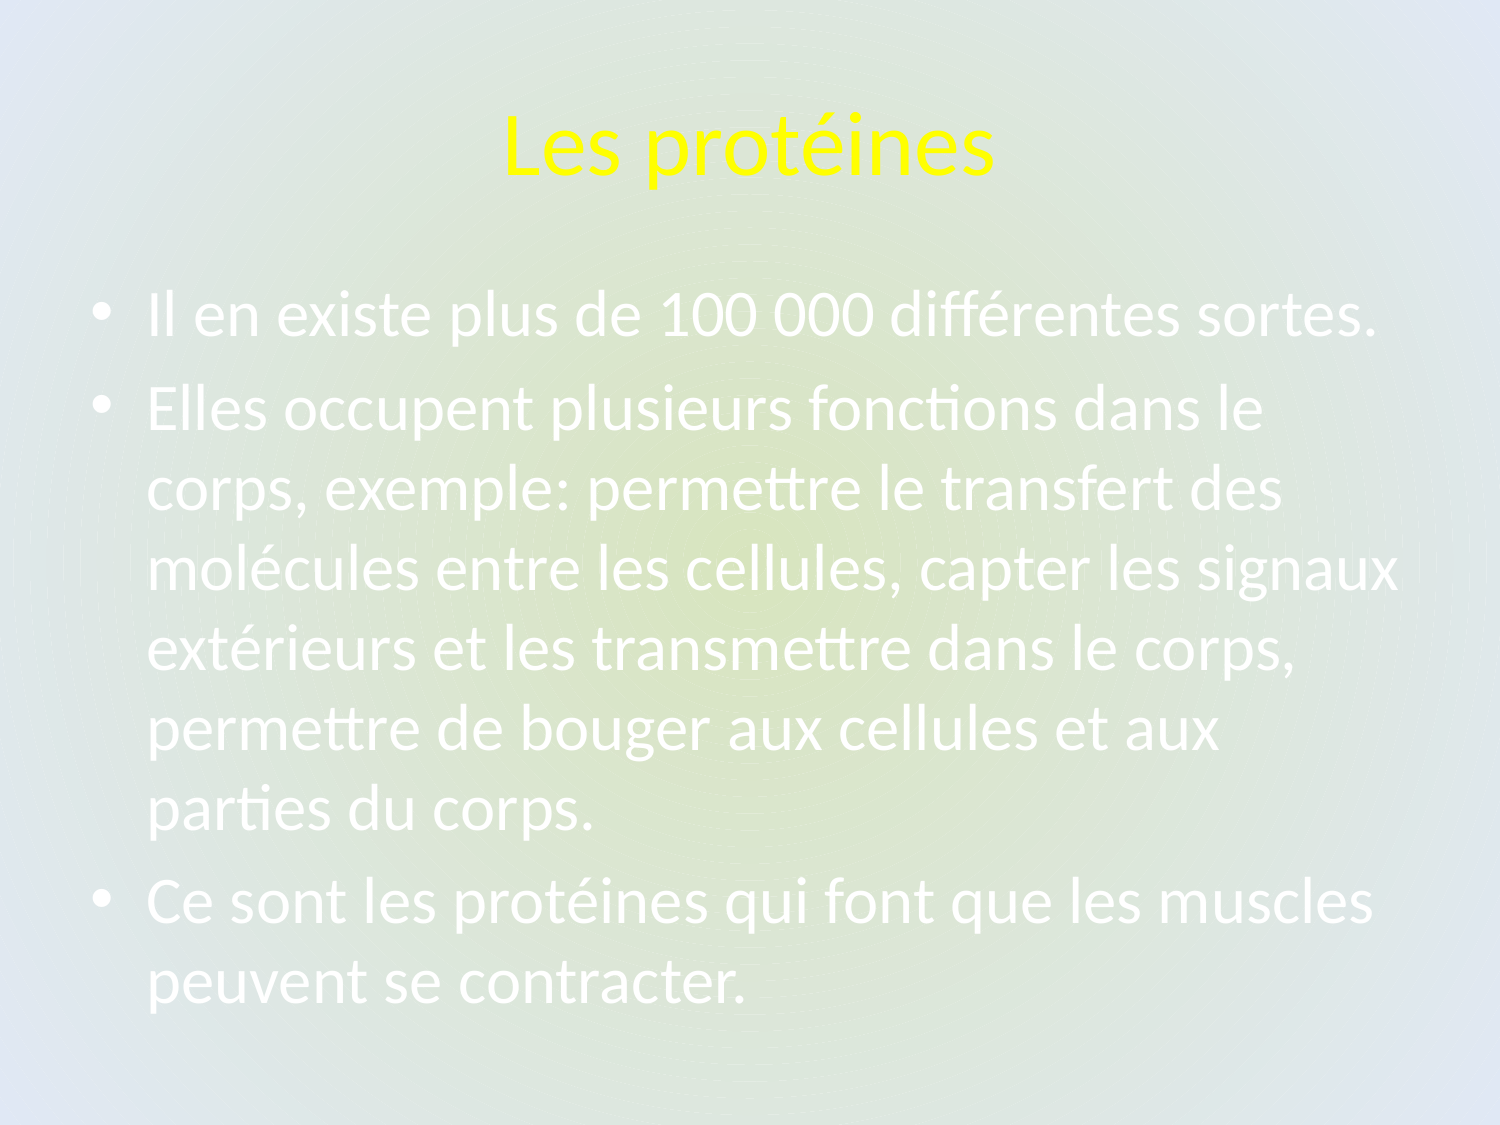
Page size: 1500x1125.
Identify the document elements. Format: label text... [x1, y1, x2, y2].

title Les protéines [75, 45, 1425, 233]
list Il en existe plus de 100 000 différentes sortes. Elles occupent plusieurs fonctions dans le corps, exemple: permettre le transfert des molécules entre les cellules, capter les signaux extérieurs et les transmettre dans le corps, permettre de bouger aux cellules et aux parties du corps. Ce sont les protéines qui font que les muscles peuvent se contracter. [75, 262, 1425, 1125]
